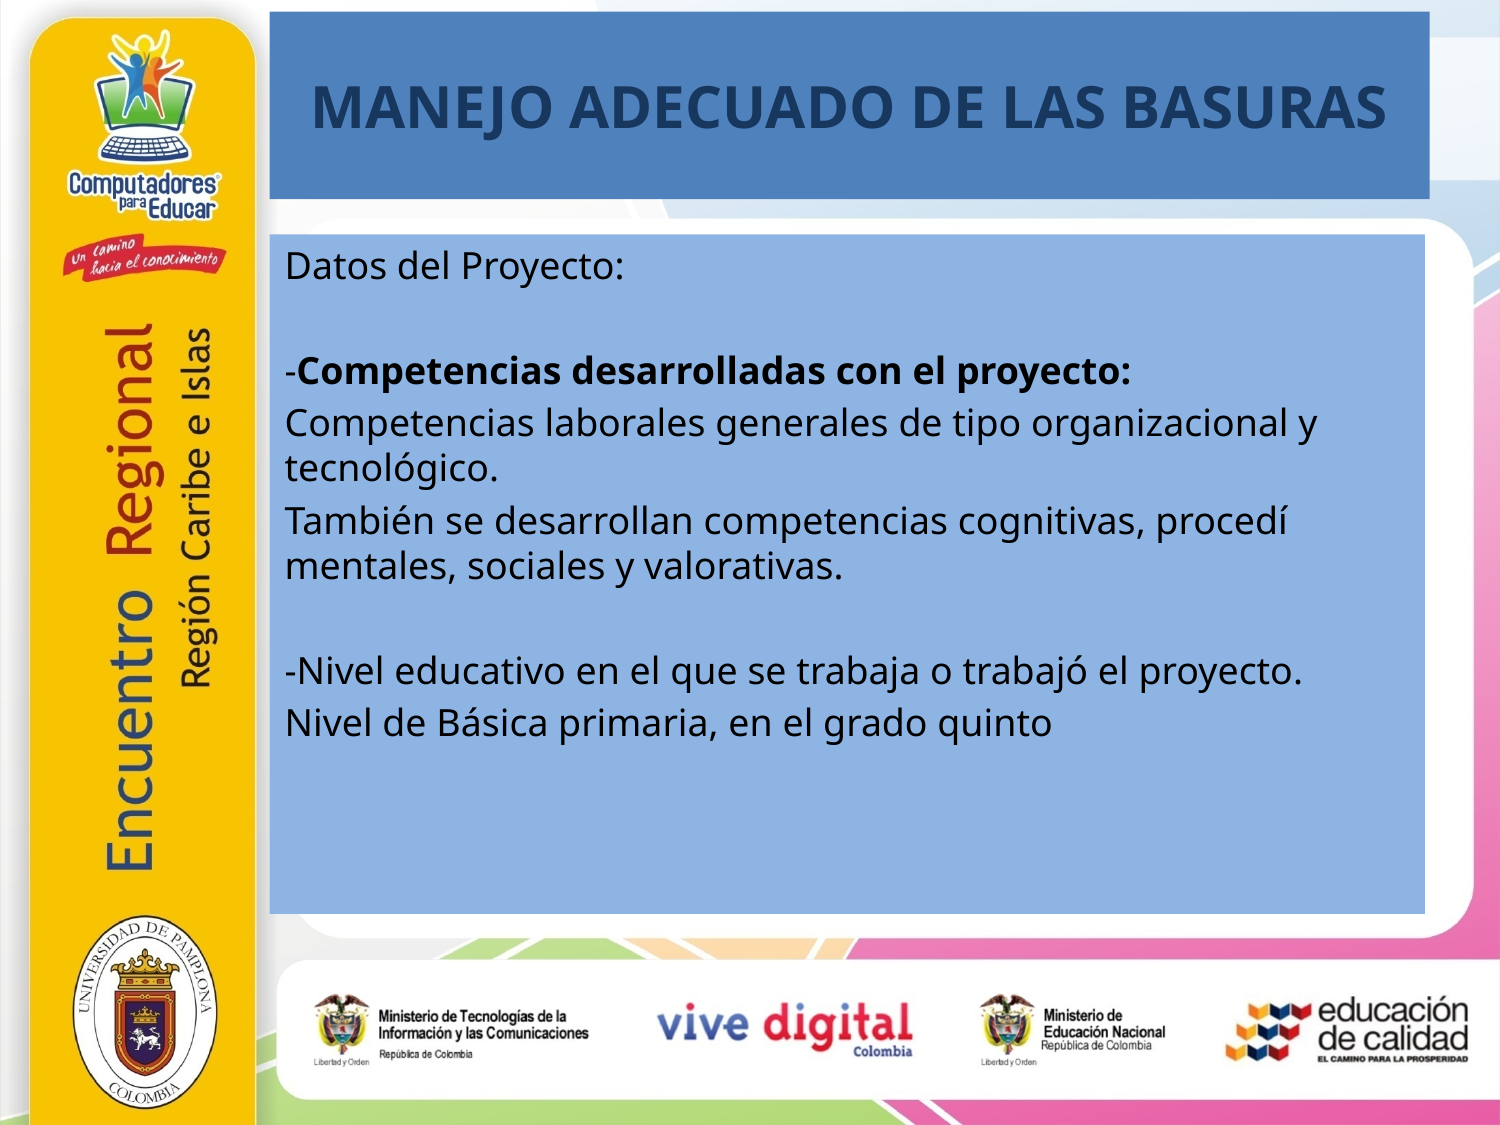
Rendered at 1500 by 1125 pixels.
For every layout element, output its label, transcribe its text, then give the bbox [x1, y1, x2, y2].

title MANEJO ADECUADO DE LAS BASURAS [269, 11, 1430, 200]
list Datos del Proyecto: -Competencias desarrolladas con el proyecto: Competencias laborales generales de tipo organizacional y tecnológico. También se desarrollan competencias cognitivas, procedí mentales, sociales y valorativas. -Nivel educativo en el que se trabaja o trabajó el proyecto. Nivel de Básica primaria, en el grado quinto [269, 234, 1426, 915]
picture [0, 0, 1500, 1125]
